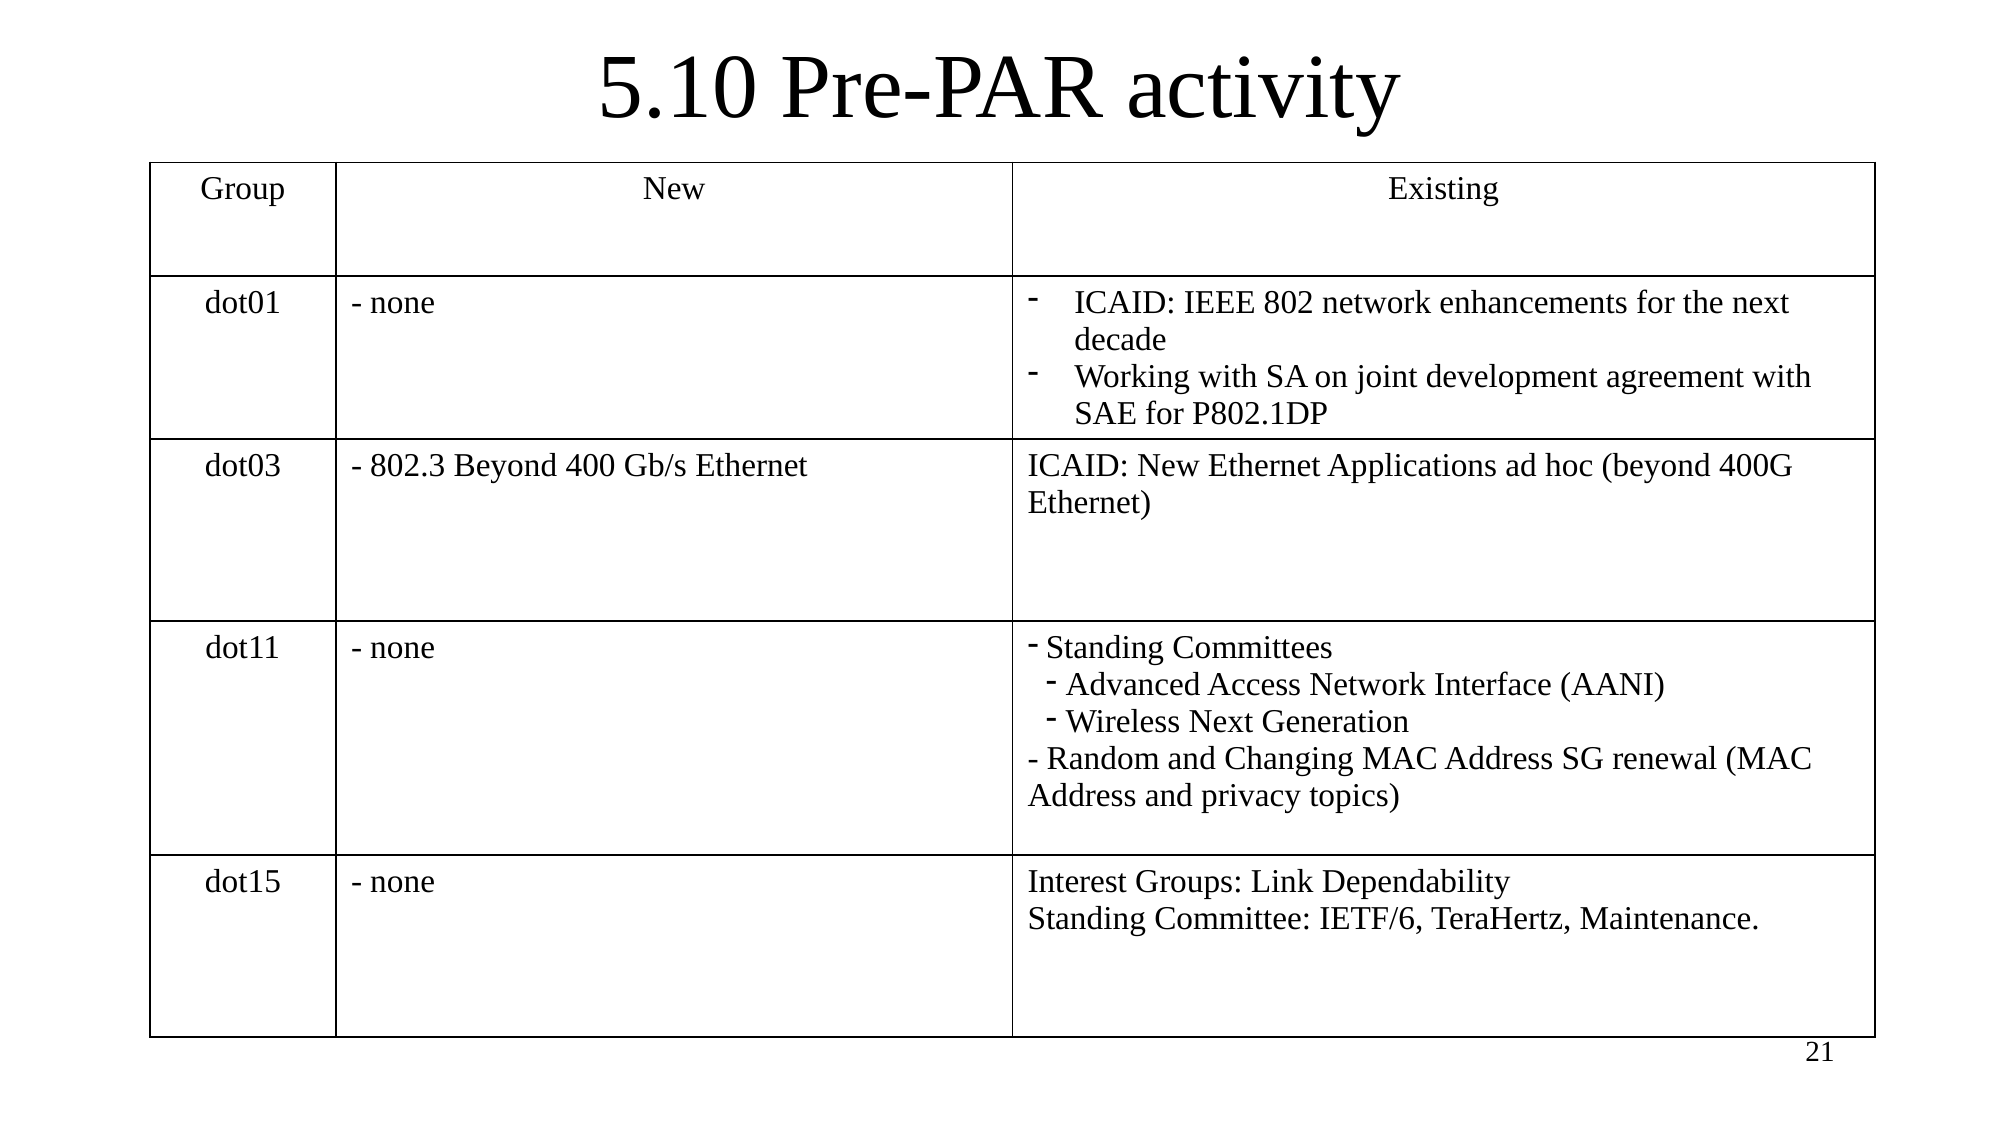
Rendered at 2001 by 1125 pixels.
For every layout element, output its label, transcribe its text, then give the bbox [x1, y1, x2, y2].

table_cell dot01 [151, 277, 335, 438]
table_cell Interest Groups: Link Dependability Standing Committee: IETF/6, TeraHertz, Maintenance. [1013, 856, 1874, 1036]
table_cell Standing Committees Advanced Access Network Interface (AANI) Wireless Next Generation - Random and Changing MAC Address SG renewal (MAC Address and privacy topics) [1013, 622, 1874, 854]
slide_number 21 [1433, 1024, 1851, 1101]
table_cell - none [337, 856, 1012, 1036]
title 5.10 Pre-PAR activity [362, 24, 1638, 138]
table_cell - none [337, 622, 1012, 854]
table_cell - 802.3 Beyond 400 Gb/s Ethernet [337, 440, 1012, 620]
table_cell ICAID: IEEE 802 network enhancements for the next decade Working with SA on joint development agreement with SAE for P802.1DP [1013, 277, 1874, 438]
table_cell ICAID: New Ethernet Applications ad hoc (beyond 400G Ethernet) [1013, 440, 1874, 620]
table_cell dot03 [151, 440, 335, 620]
table_header New [337, 163, 1012, 275]
table_cell dot15 [151, 856, 335, 1036]
table_header Group [151, 163, 335, 275]
table_header Existing [1013, 163, 1874, 275]
table_cell - none [337, 277, 1012, 438]
table_cell dot11 [151, 622, 335, 854]
